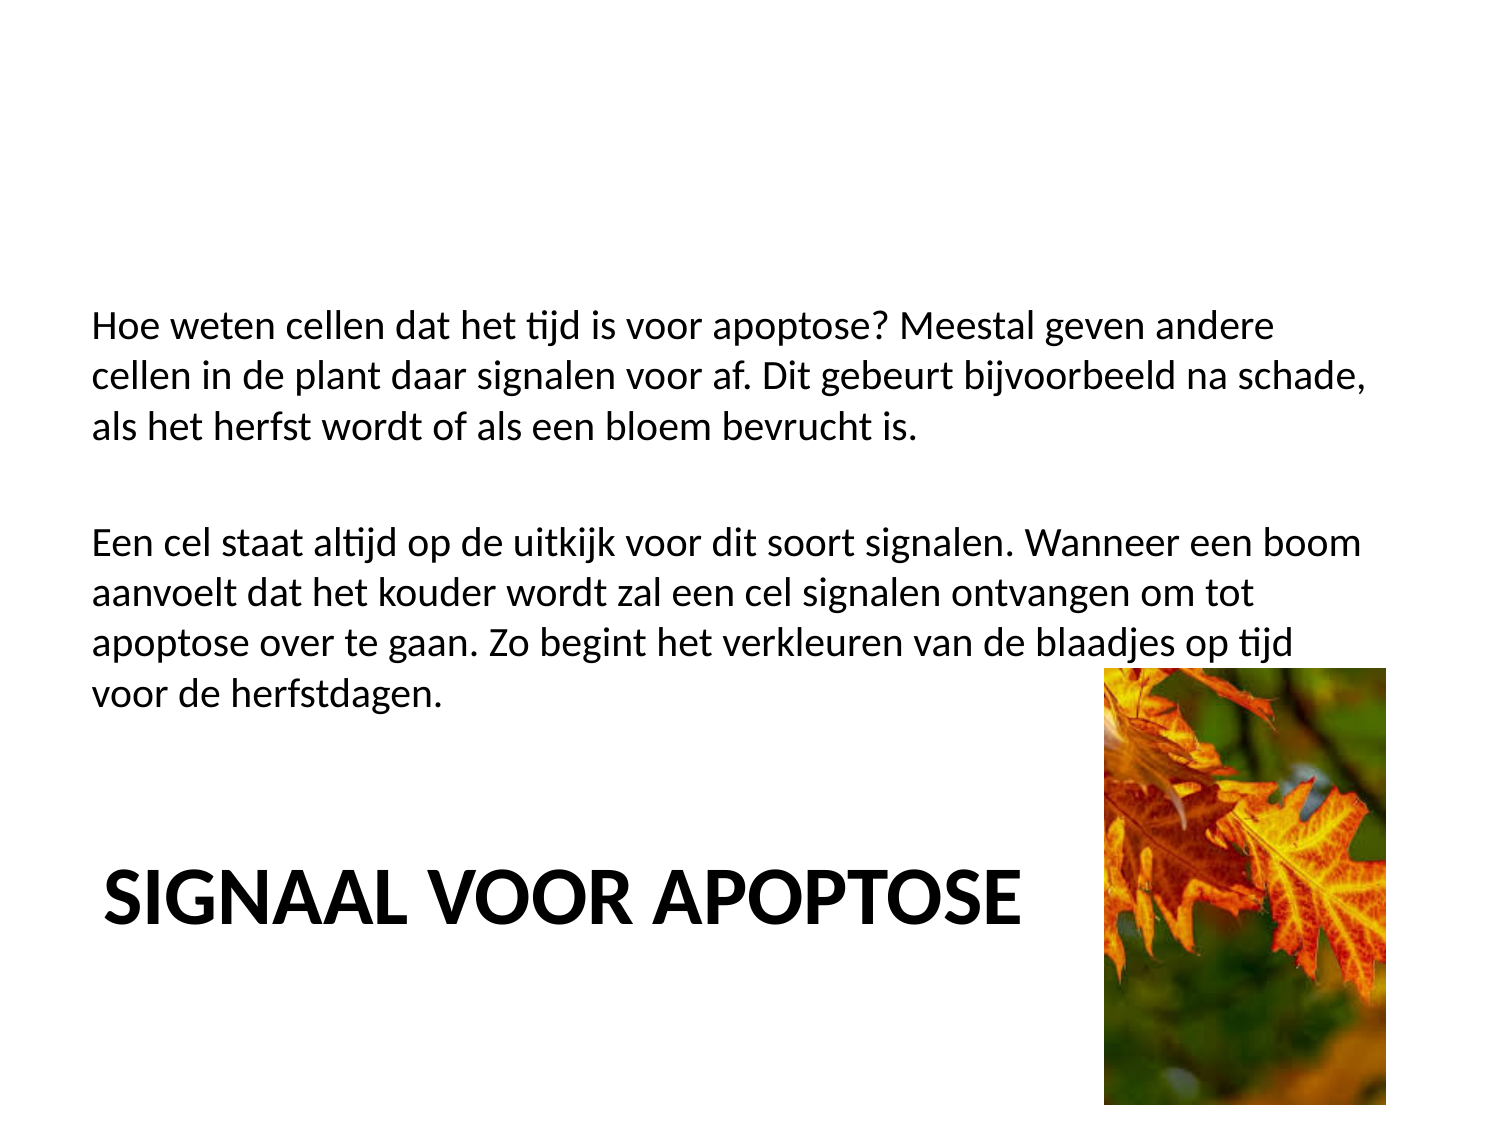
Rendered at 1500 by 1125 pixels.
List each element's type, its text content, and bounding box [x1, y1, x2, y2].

picture [1104, 668, 1386, 1105]
list Hoe weten cellen dat het tijd is voor apoptose? Meestal geven andere cellen in de plant daar signalen voor af. Dit gebeurt bijvoorbeeld na schade, als het herfst wordt of als een bloem bevrucht is. Een cel staat altijd op de uitkijk voor dit soort signalen. Wanneer een boom aanvoelt dat het kouder wordt zal een cel signalen ontvangen om tot apoptose over te gaan. Zo begint het verkleuren van de blaadjes op tijd voor de herfstdagen. [76, 208, 1394, 723]
title Signaal voor apoptose [88, 834, 1099, 1058]
